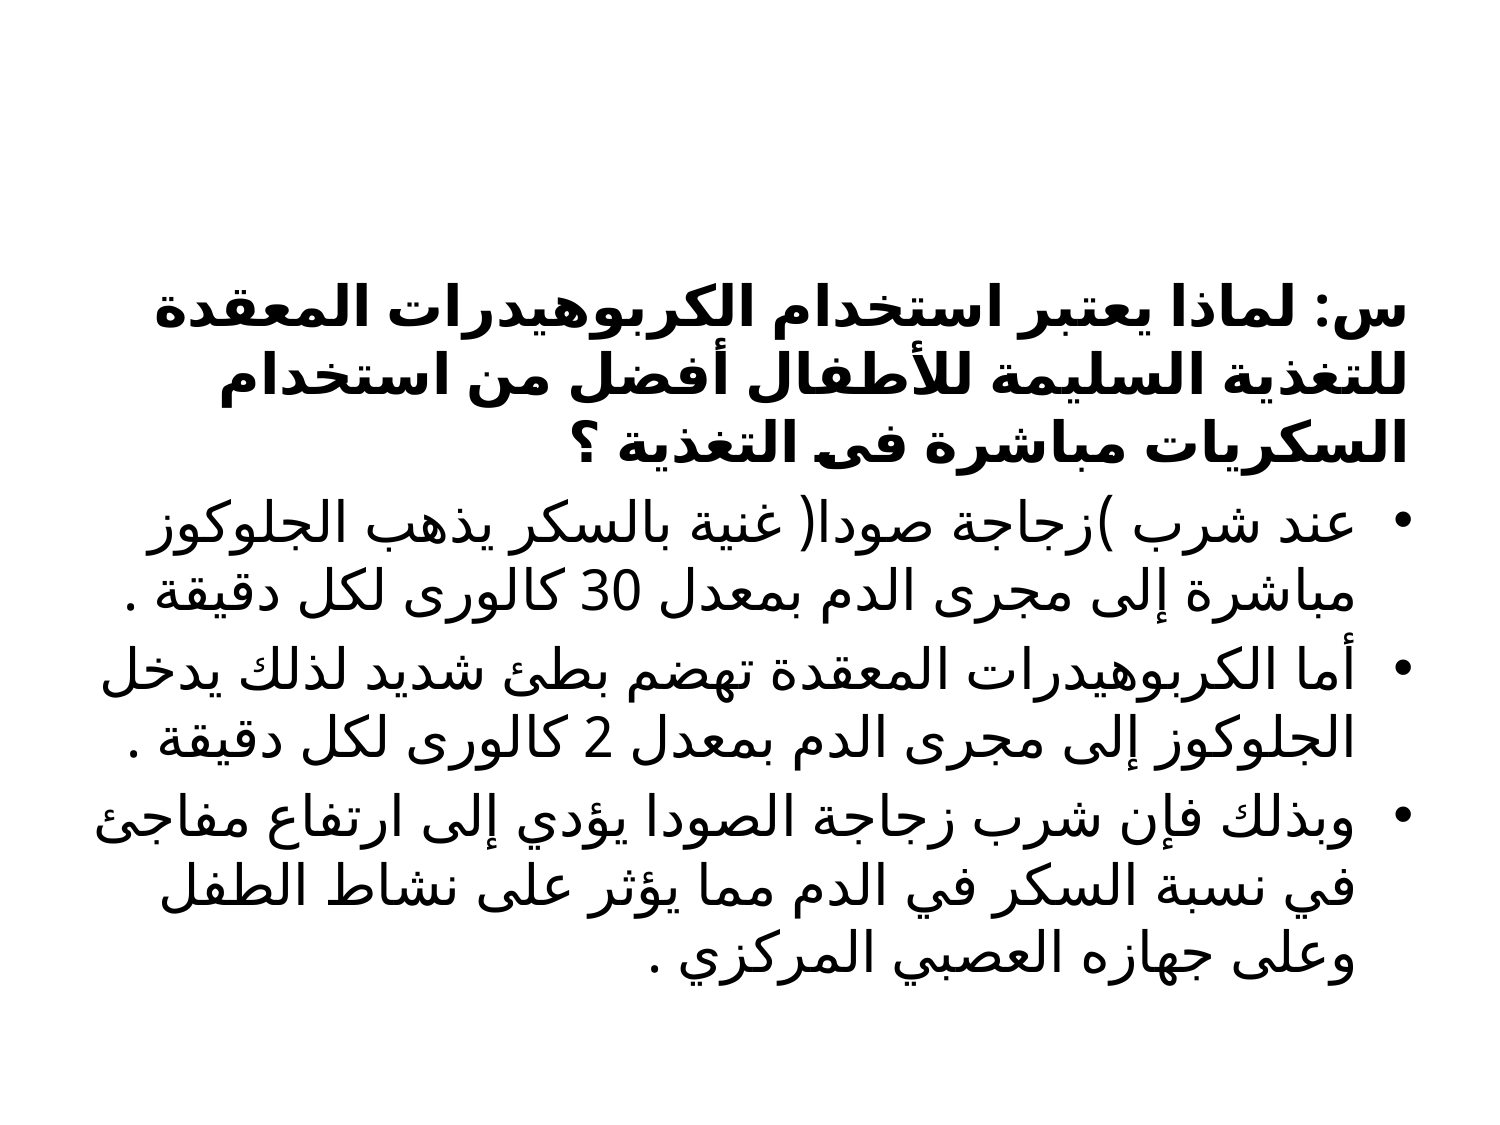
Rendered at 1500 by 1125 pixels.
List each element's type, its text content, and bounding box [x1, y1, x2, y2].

list س: لماذا يعتبر استخدام الكربوهيدرات المعقدة للتغذية السليمة للأطفال أفضل من استخدام السكريات مباشرة فى التغذية ؟ عند شرب )زجاجة صودا( غنية بالسكر يذهب الجلوكوز مباشرة إلى مجرى الدم بمعدل 30 كالورى لكل دقيقة . أما الكربوهيدرات المعقدة تهضم بطئ شديد لذلك يدخل الجلوكوز إلى مجرى الدم بمعدل 2 كالورى لكل دقيقة . وبذلك فإن شرب زجاجة الصودا يؤدي إلى ارتفاع مفاجئ في نسبة السكر في الدم مما يؤثر على نشاط الطفل وعلى جهازه العصبي المركزي . [75, 262, 1425, 1005]
